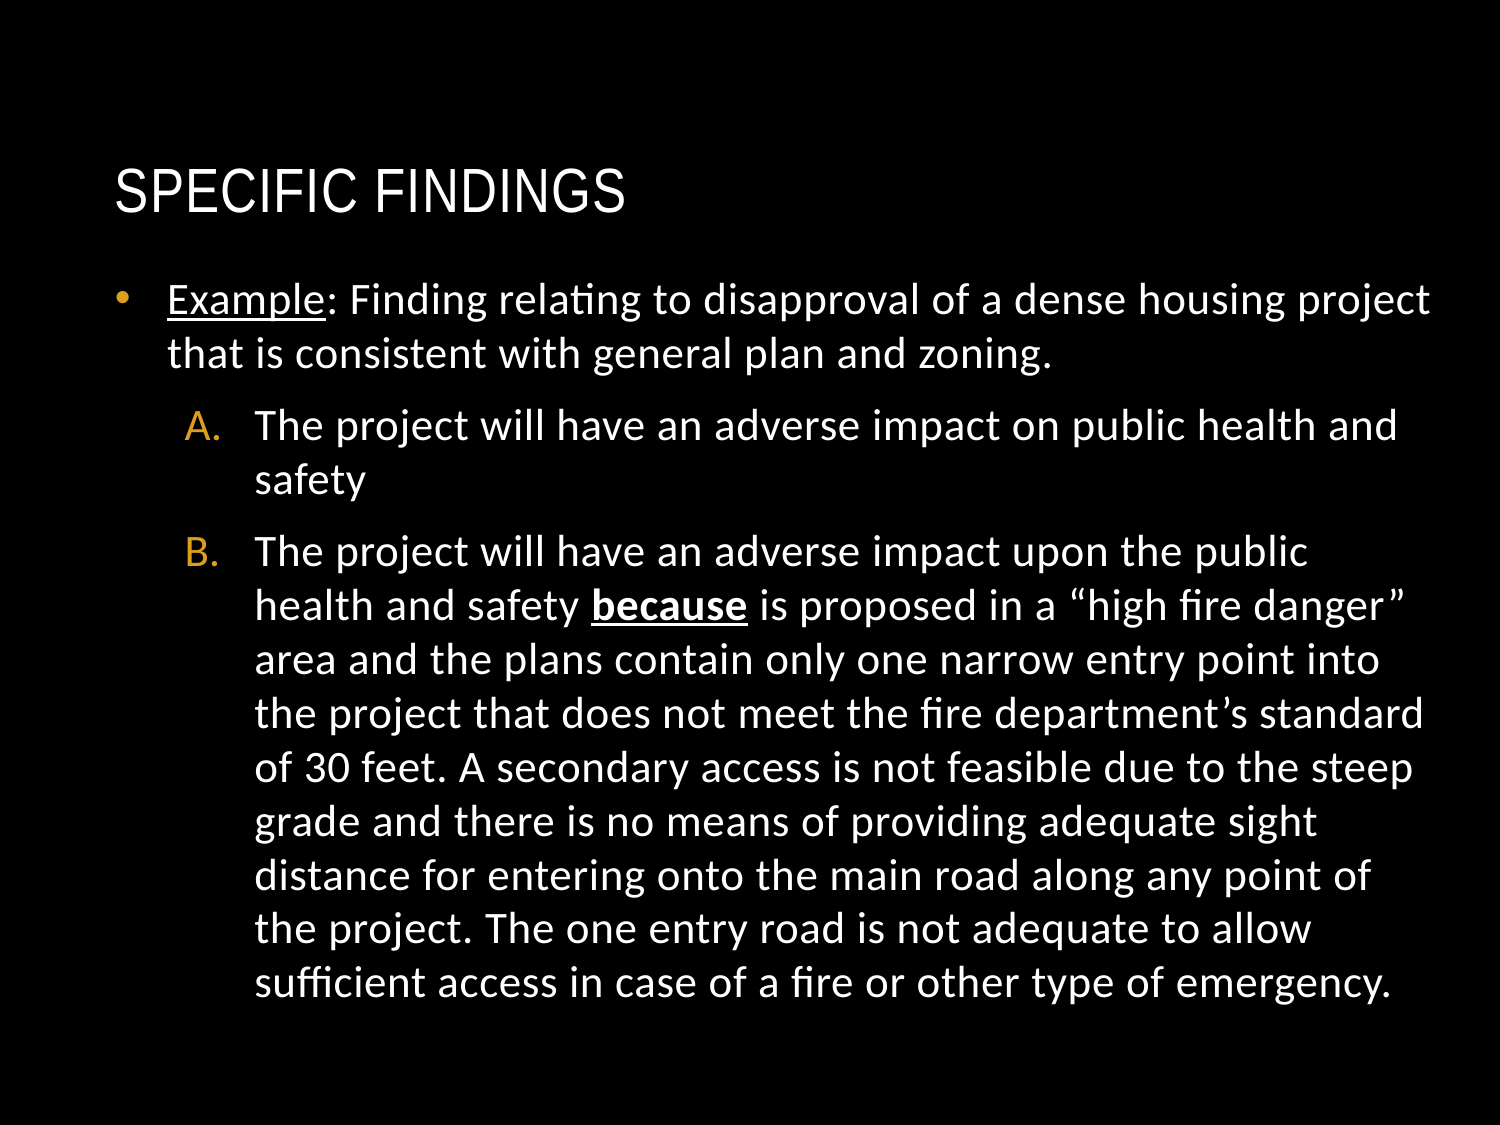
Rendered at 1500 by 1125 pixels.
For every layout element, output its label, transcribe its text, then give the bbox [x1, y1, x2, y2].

title SPECIFIC FINDINGS [99, 45, 1400, 233]
list Example: Finding relating to disapproval of a dense housing project that is consistent with general plan and zoning. The project will have an adverse impact on public health and safety The project will have an adverse impact upon the public health and safety because is proposed in a “high fire danger” area and the plans contain only one narrow entry point into the project that does not meet the fire department’s standard of 30 feet. A secondary access is not feasible due to the steep grade and there is no means of providing adequate sight distance for entering onto the main road along any point of the project. The one entry road is not adequate to allow sufficient access in case of a fire or other type of emergency. [99, 262, 1450, 1050]
